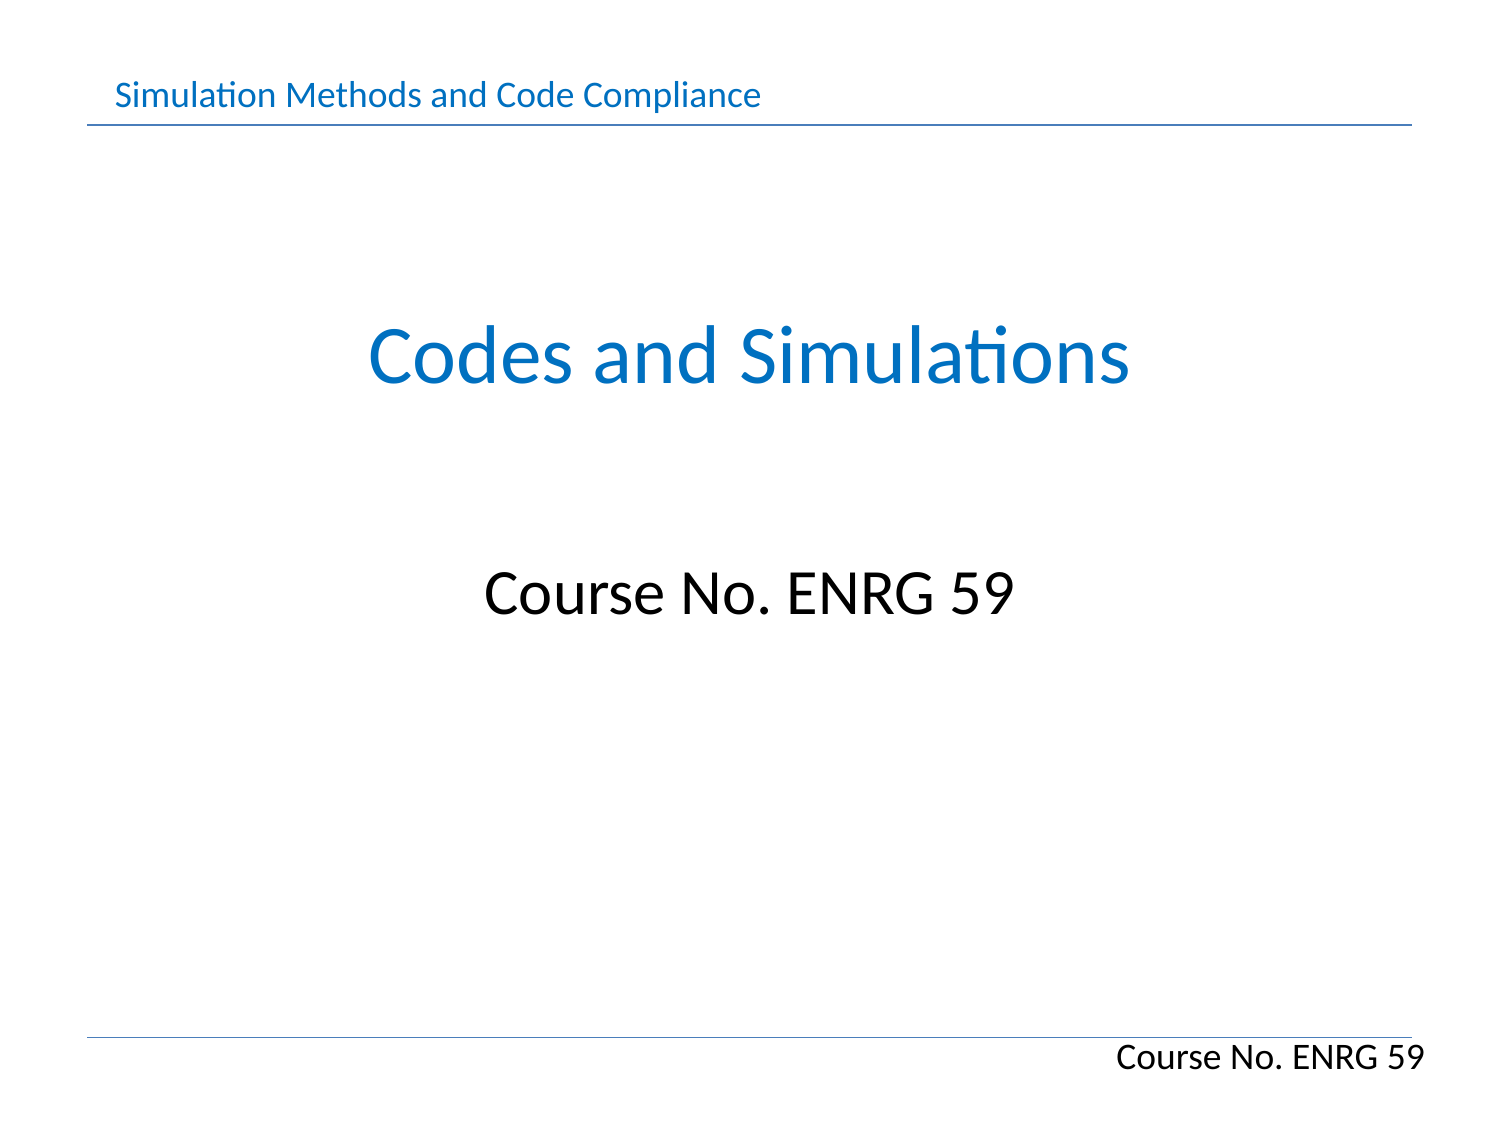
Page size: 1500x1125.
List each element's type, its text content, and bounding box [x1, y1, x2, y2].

title Codes and Simulations Course No. ENRG 59 [112, 275, 1388, 763]
